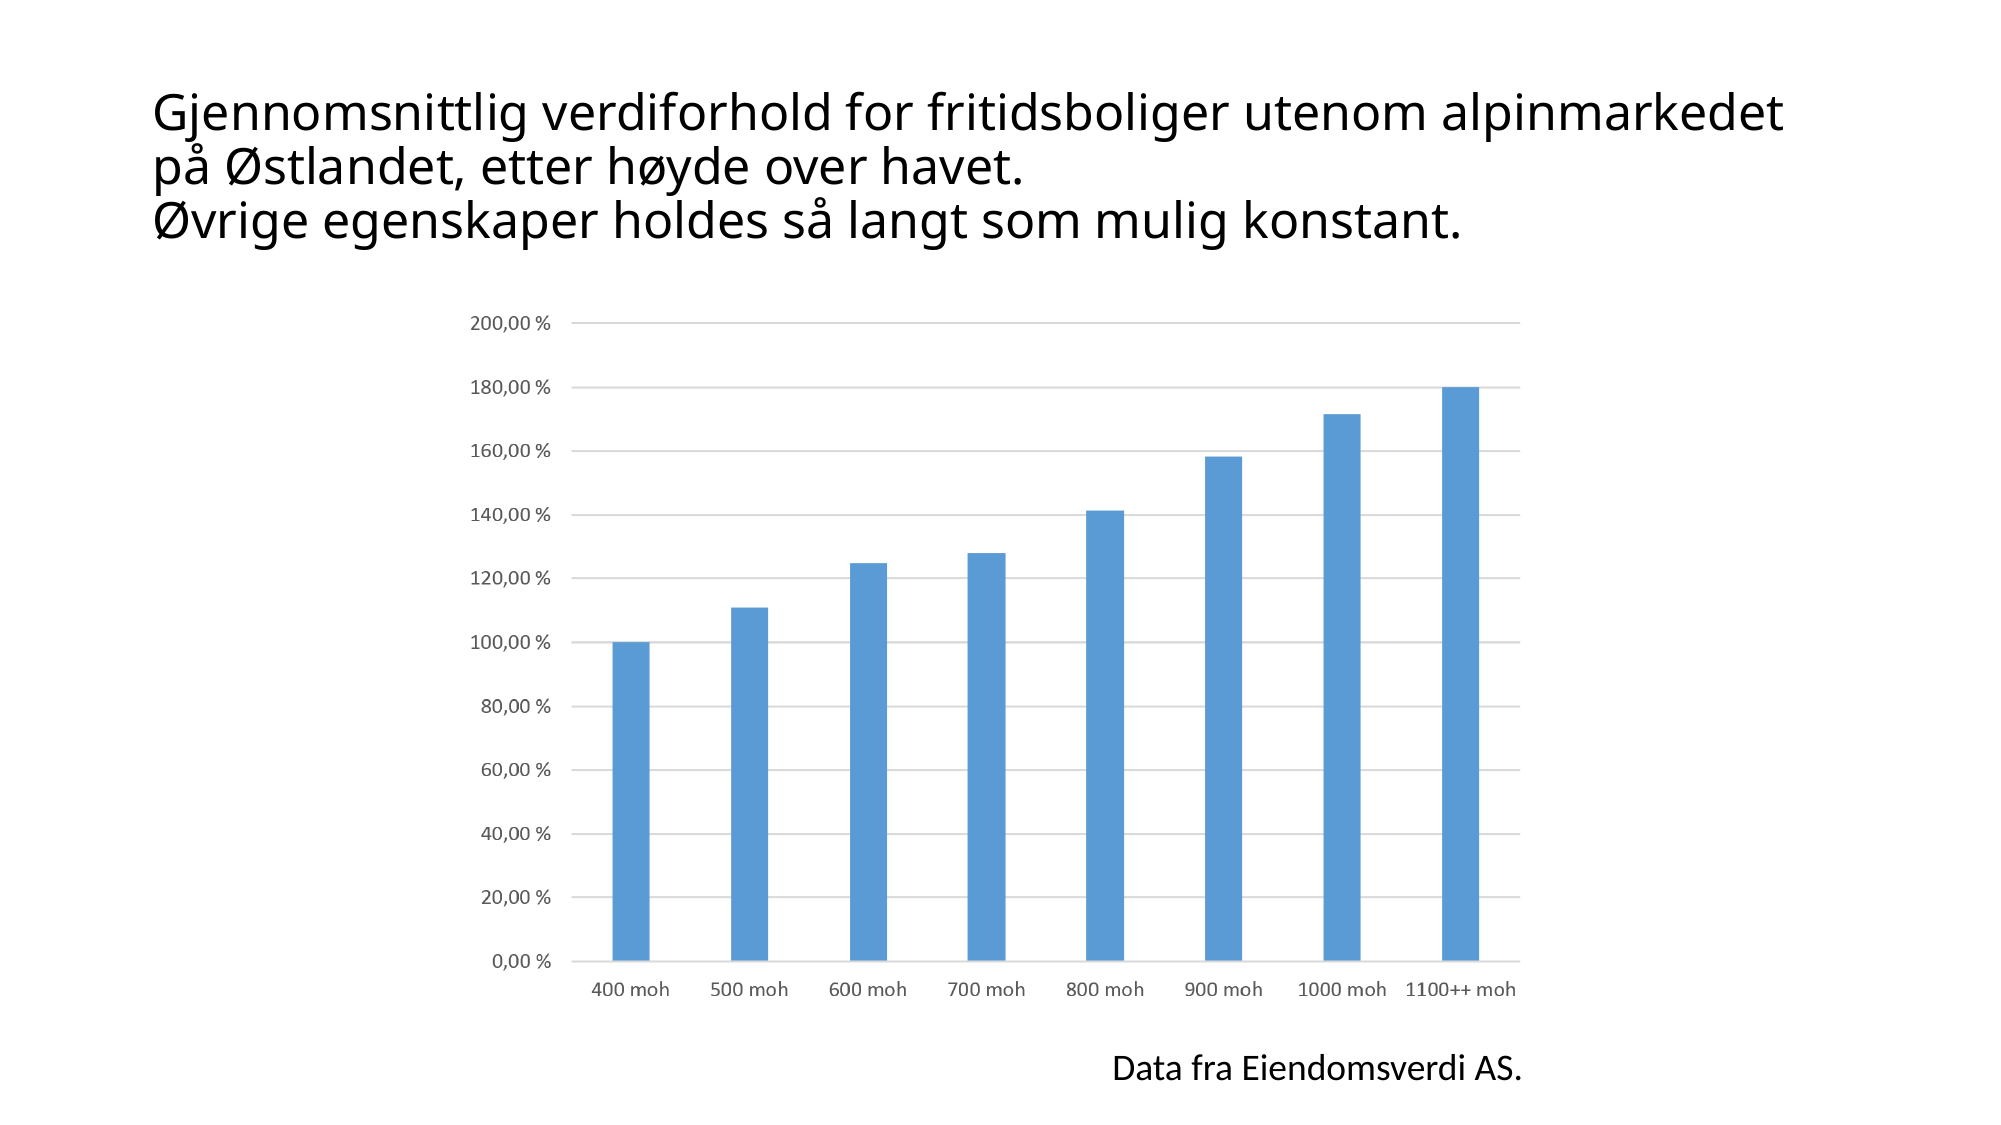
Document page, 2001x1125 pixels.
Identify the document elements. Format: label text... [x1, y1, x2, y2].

title Gjennomsnittlig verdiforhold for fritidsboliger utenom alpinmarkedet på Østlandet, etter høyde over havet. Øvrige egenskaper holdes så langt som mulig konstant. [137, 59, 1863, 278]
text_box Data fra Eiendomsverdi AS. [1097, 1035, 1539, 1096]
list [457, 299, 1543, 1014]
